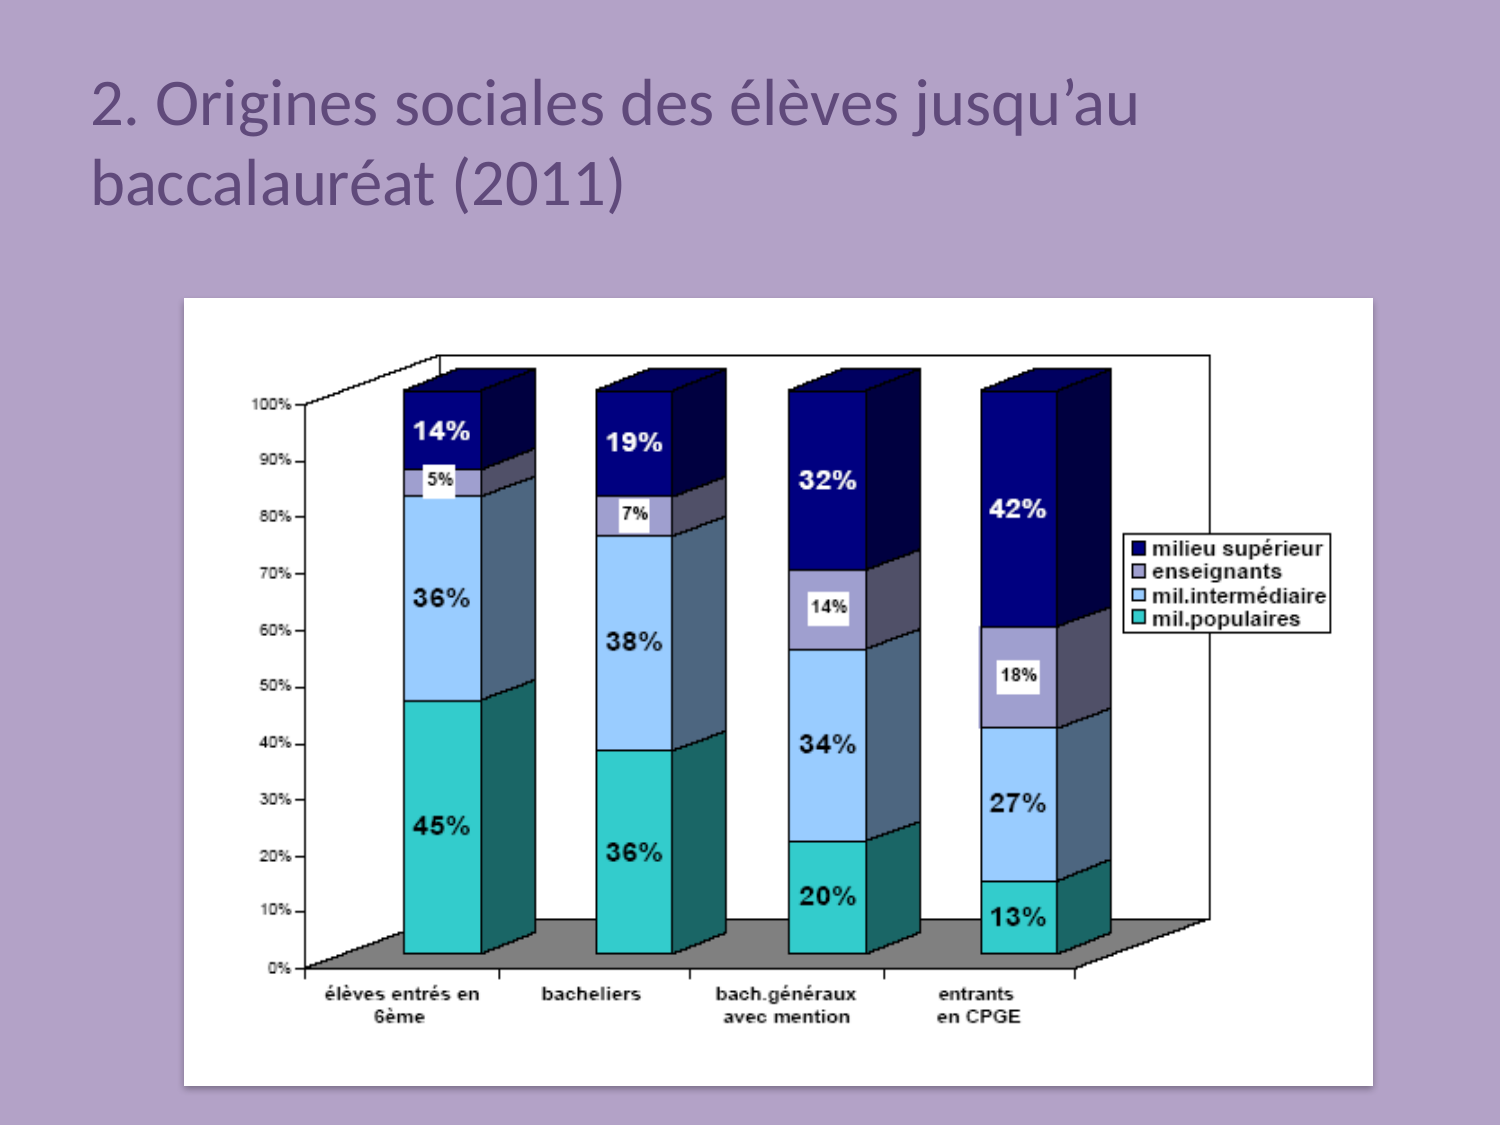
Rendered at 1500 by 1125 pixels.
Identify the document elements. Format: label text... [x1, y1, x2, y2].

title 2. Origines sociales des élèves jusqu’au baccalauréat (2011) [75, 45, 1425, 233]
picture [184, 297, 1374, 1086]
list [75, 262, 1425, 1005]
